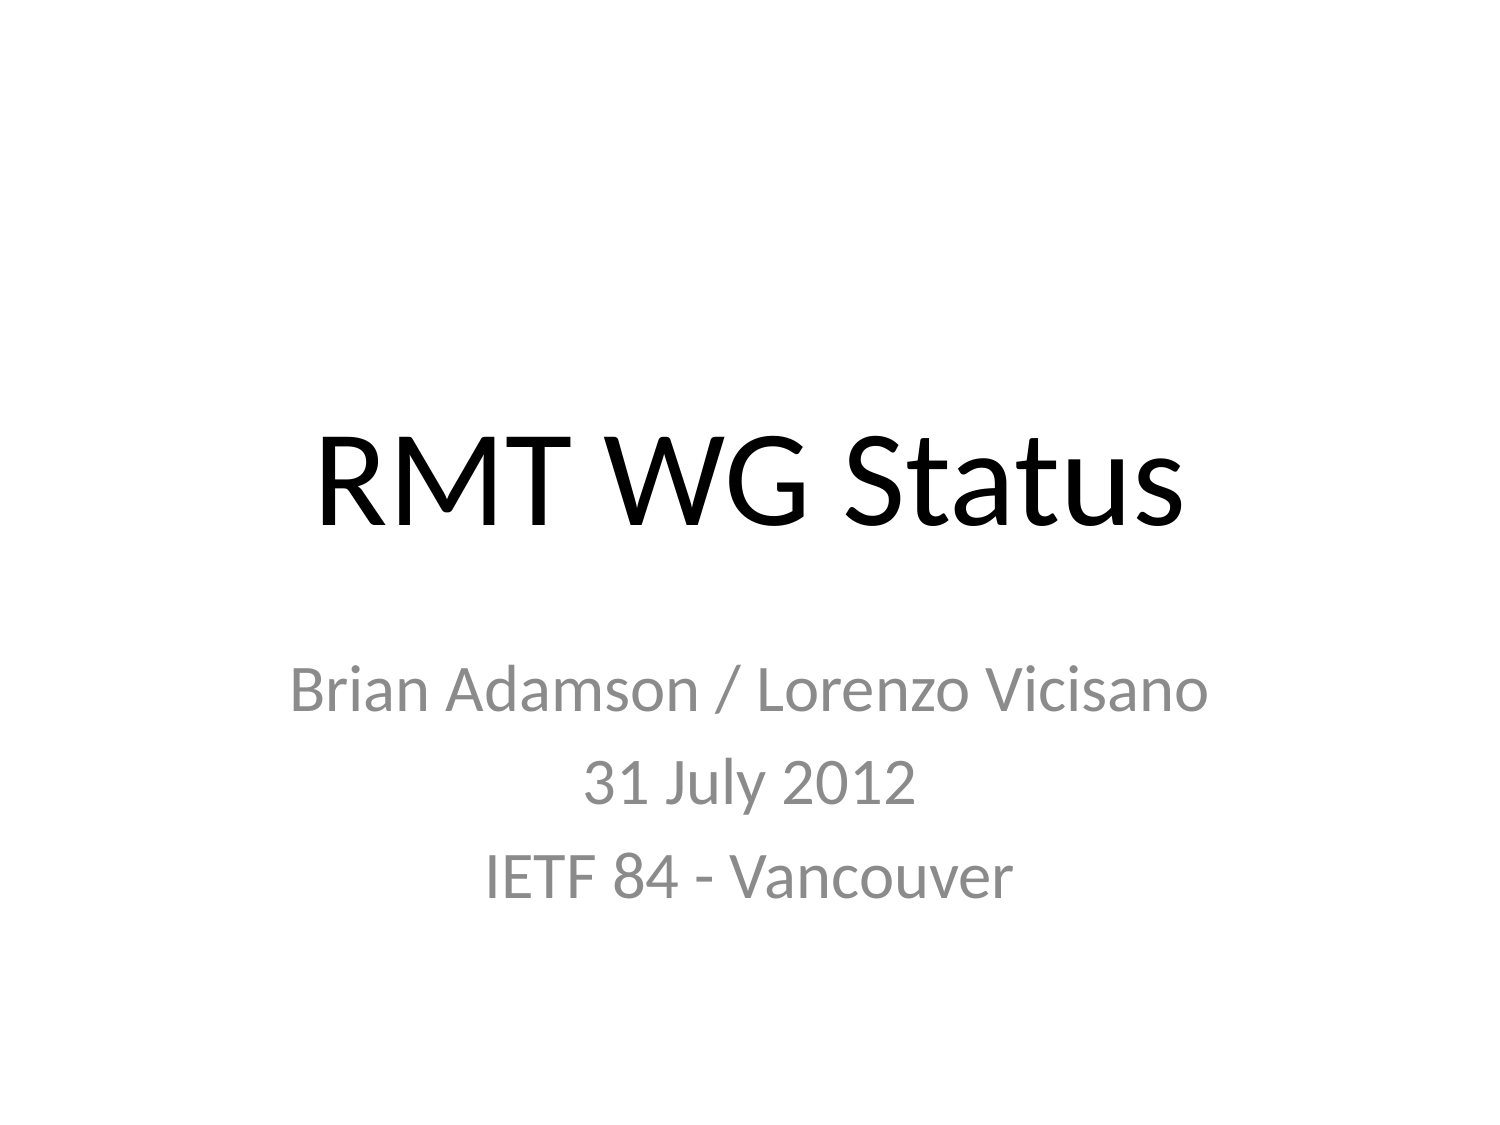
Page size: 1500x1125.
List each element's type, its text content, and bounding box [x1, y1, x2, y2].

title RMT WG Status [112, 349, 1388, 591]
subtitle Brian Adamson / Lorenzo Vicisano 31 July 2012 IETF 84 - Vancouver [225, 637, 1275, 925]
